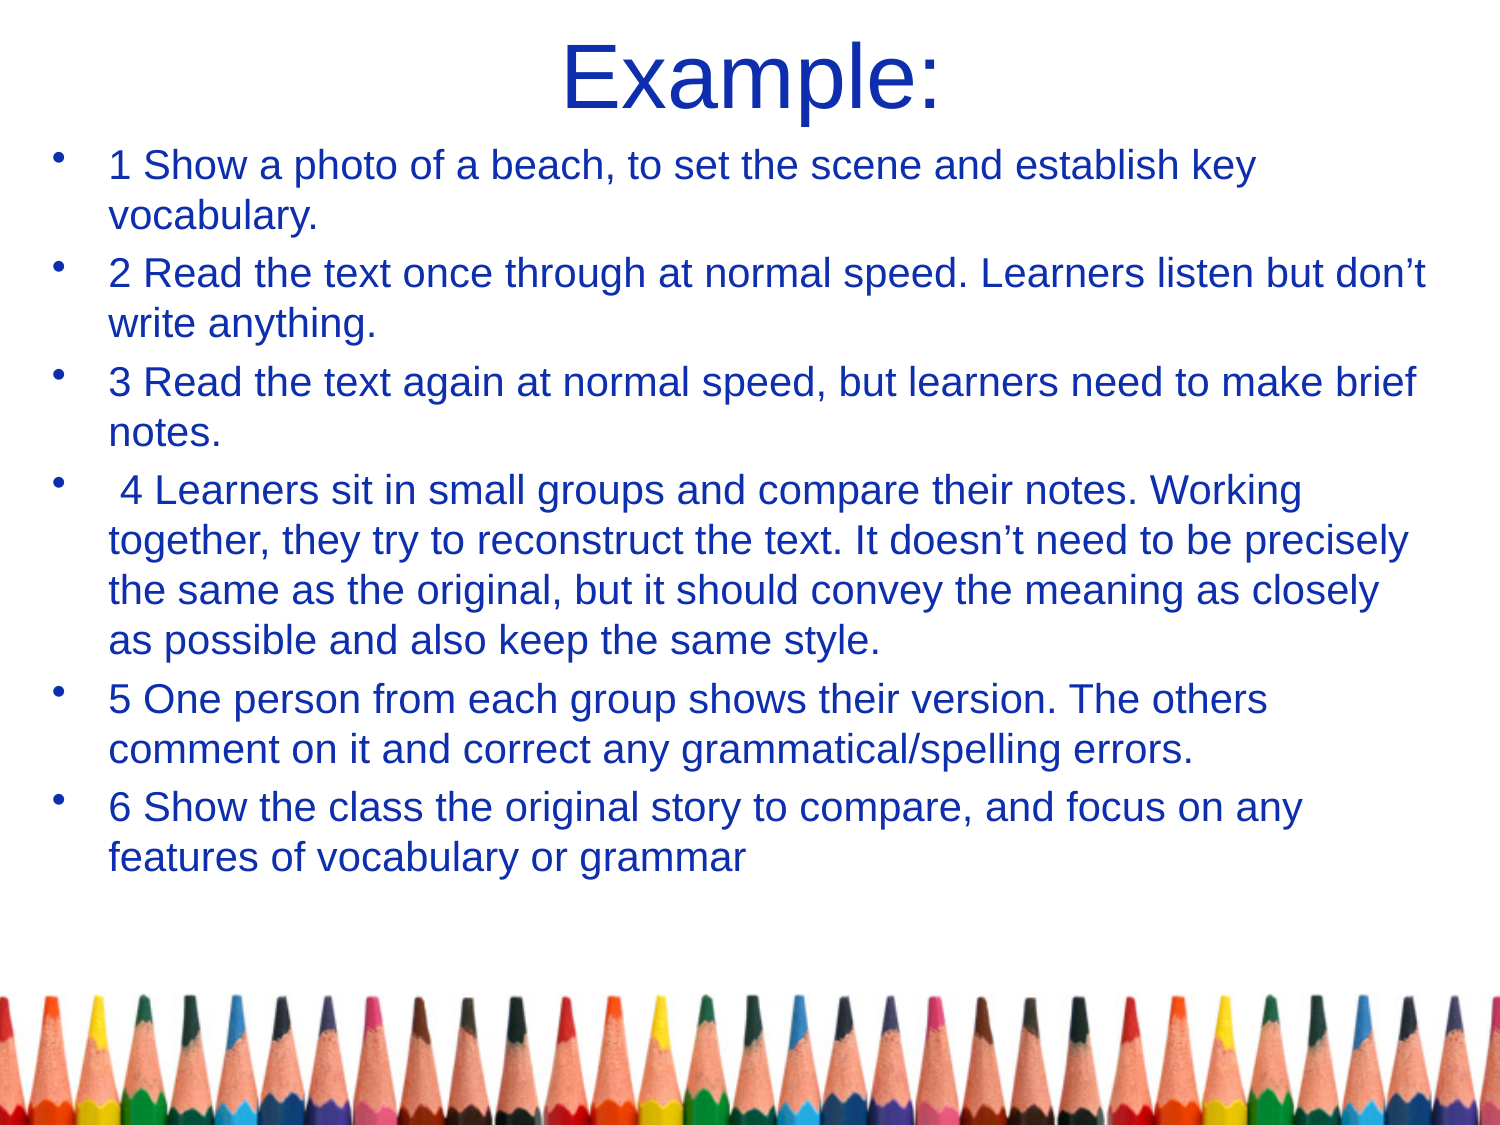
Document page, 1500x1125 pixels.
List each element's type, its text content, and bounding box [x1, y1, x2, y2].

title Example: [77, 35, 1428, 108]
picture [0, 0, 1500, 1125]
list 1 Show a photo of a beach, to set the scene and establish key vocabulary. 2 Read the text once through at normal speed. Learners listen but don’t write anything. 3 Read the text again at normal speed, but learners need to make brief notes. 4 Learners sit in small groups and compare their notes. Working together, they try to reconstruct the text. It doesn’t need to be precisely the same as the original, but it should convey the meaning as closely as possible and also keep the same style. 5 One person from each group shows their version. The others comment on it and correct any grammatical/spelling errors. 6 Show the class the original story to compare, and focus on any features of vocabulary or grammar [36, 130, 1445, 974]
